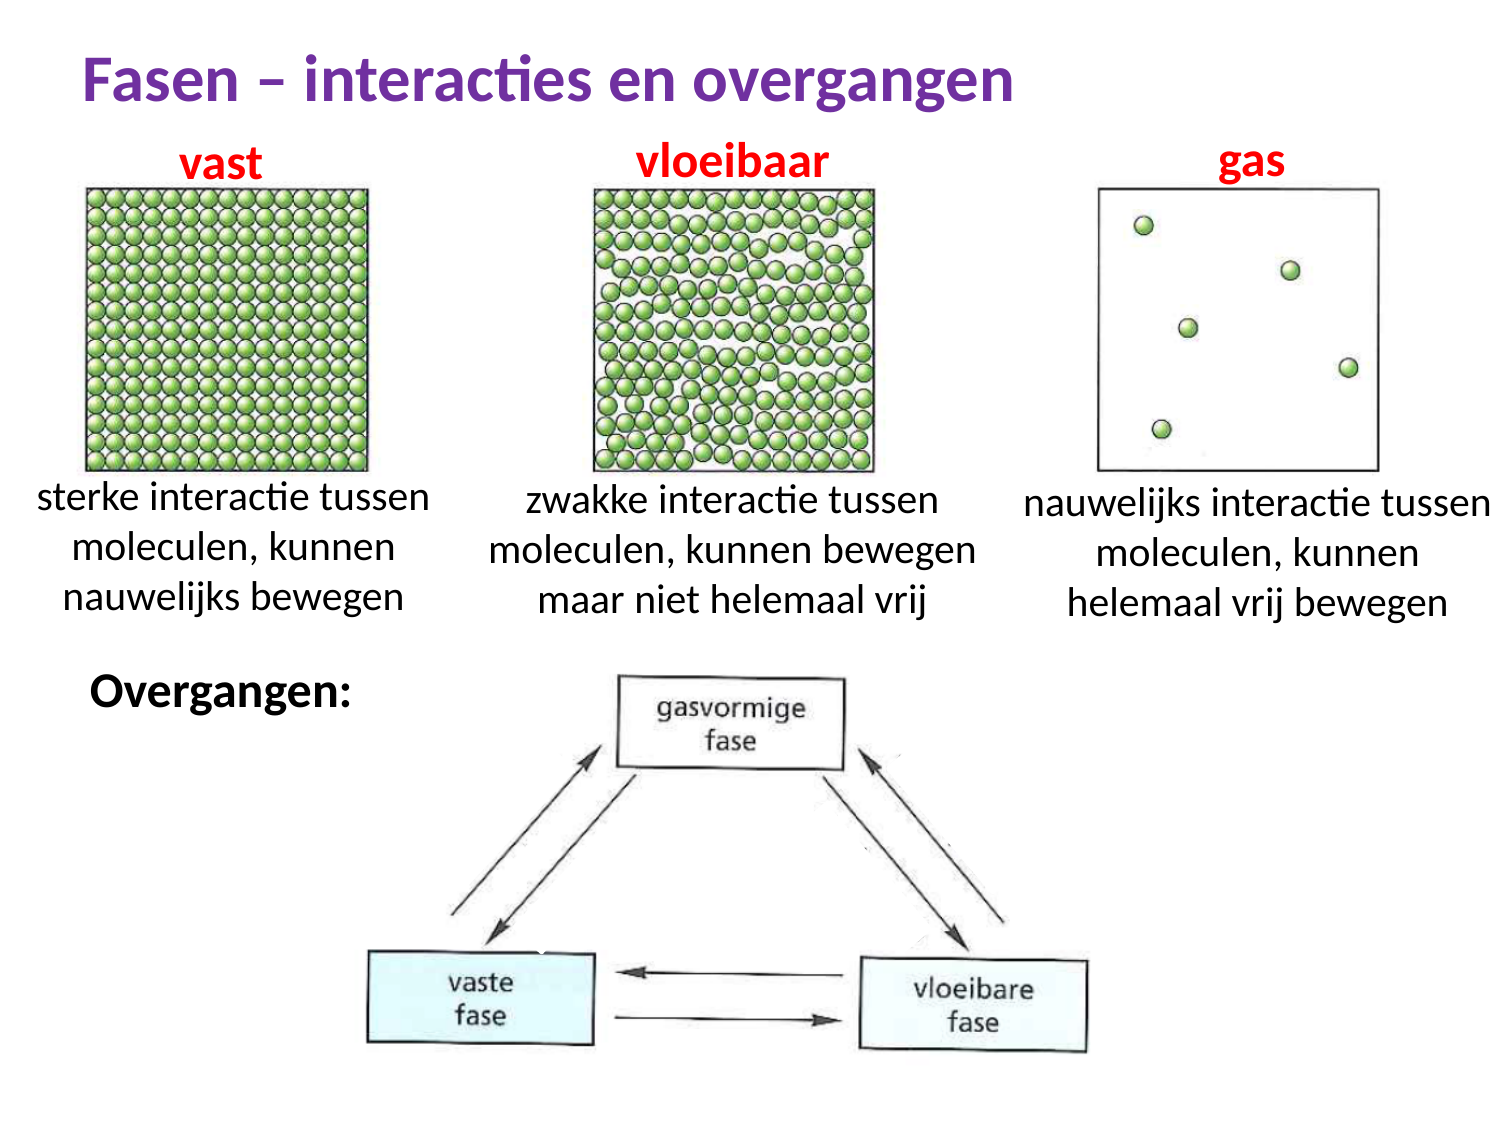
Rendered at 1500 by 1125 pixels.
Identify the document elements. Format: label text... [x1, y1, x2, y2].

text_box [163, 119, 1302, 199]
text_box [60, 153, 1400, 459]
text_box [3, 461, 1500, 634]
picture [350, 634, 1117, 1075]
title Fasen – interacties en overgangen [67, 26, 1466, 125]
text_box Overgangen: [74, 649, 344, 725]
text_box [485, 735, 974, 1068]
